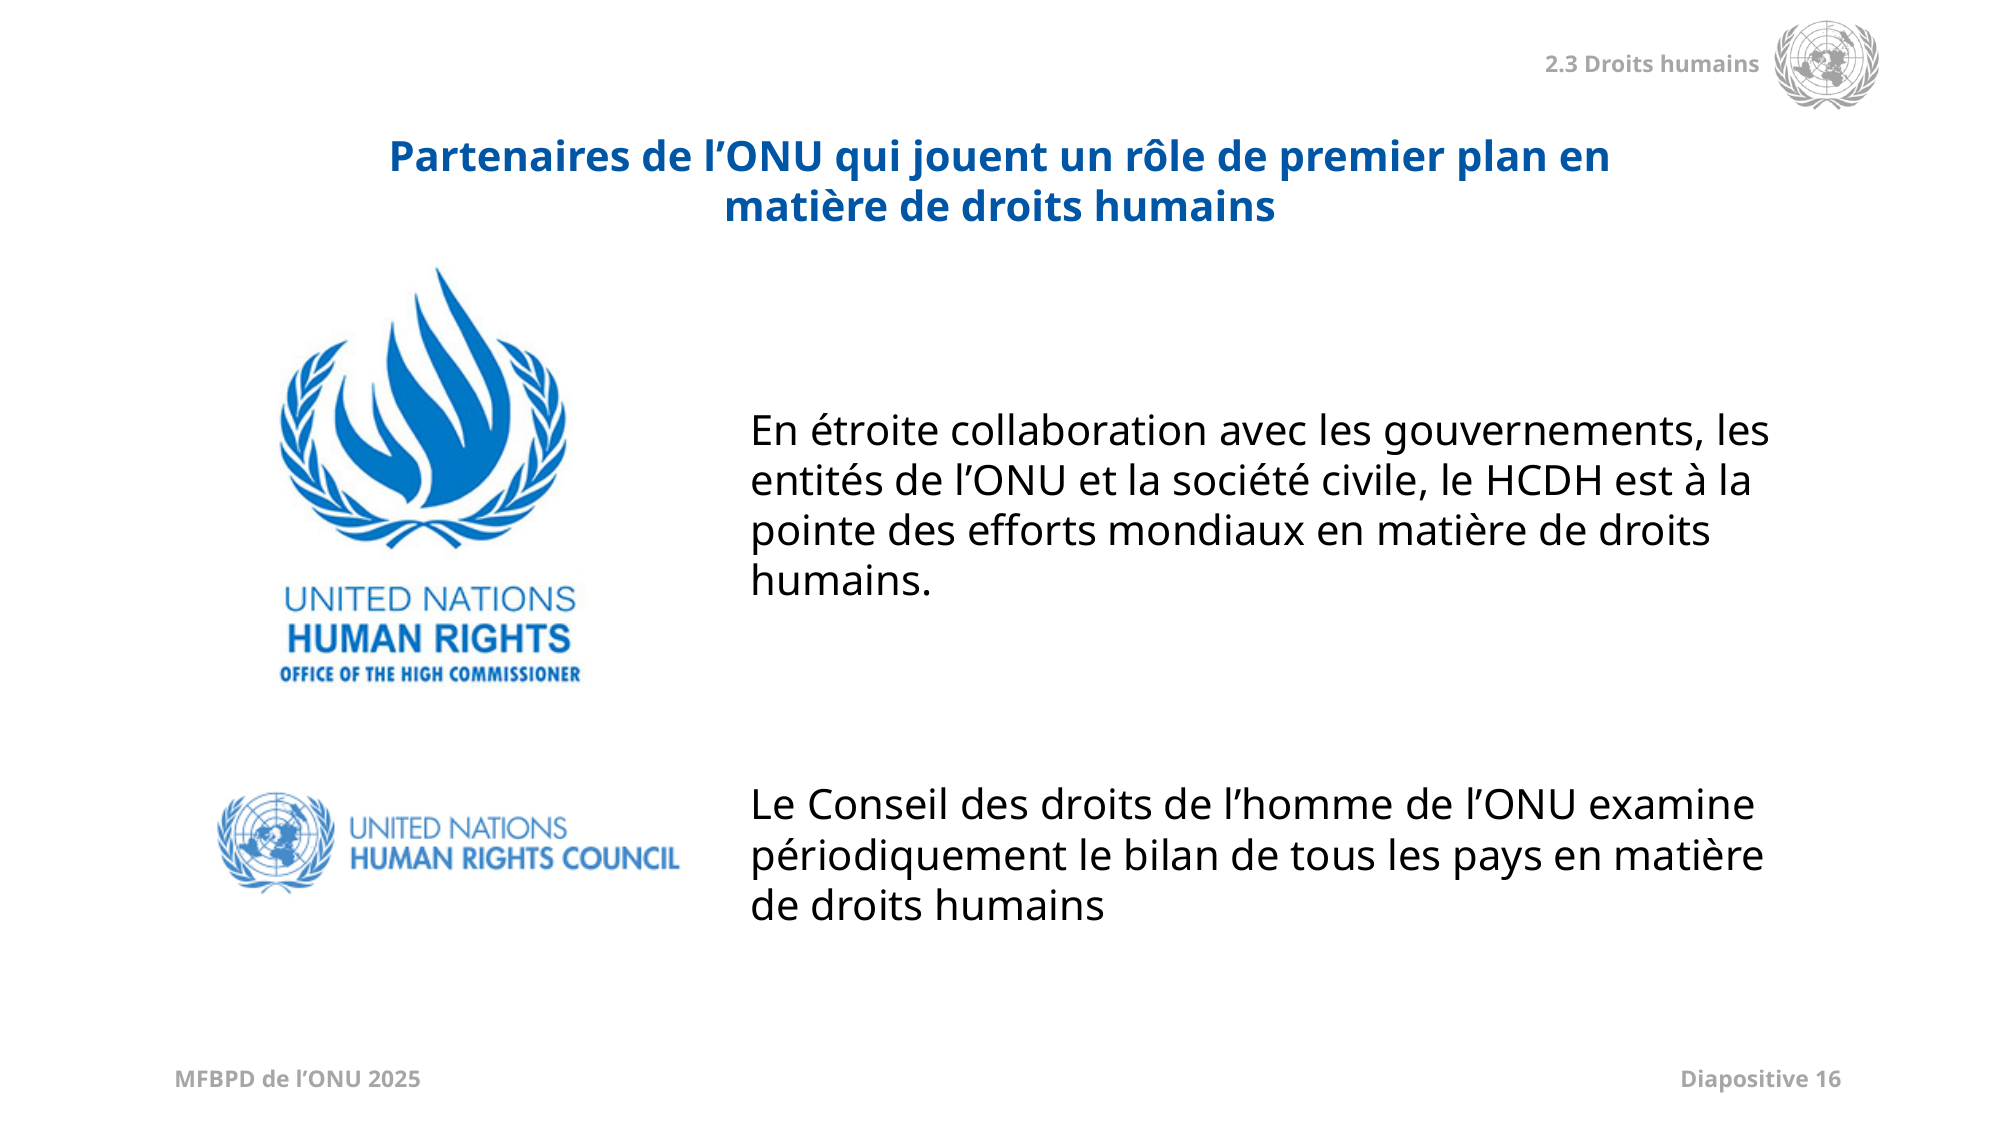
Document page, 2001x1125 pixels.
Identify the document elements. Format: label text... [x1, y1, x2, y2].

picture [248, 254, 603, 705]
picture [197, 717, 700, 969]
text_box Partenaires de l’ONU qui jouent un rôle de premier plan en matière de droits humains [318, 122, 1682, 238]
text_box En étroite collaboration avec les gouvernements, les entités de l’ONU et la société civile, le HCDH est à la pointe des efforts mondiaux en matière de droits humains. [736, 396, 1803, 611]
text_box Le Conseil des droits de l’homme de l’ONU examine périodiquement le bilan de tous les pays en matière de droits humains [736, 770, 1803, 936]
